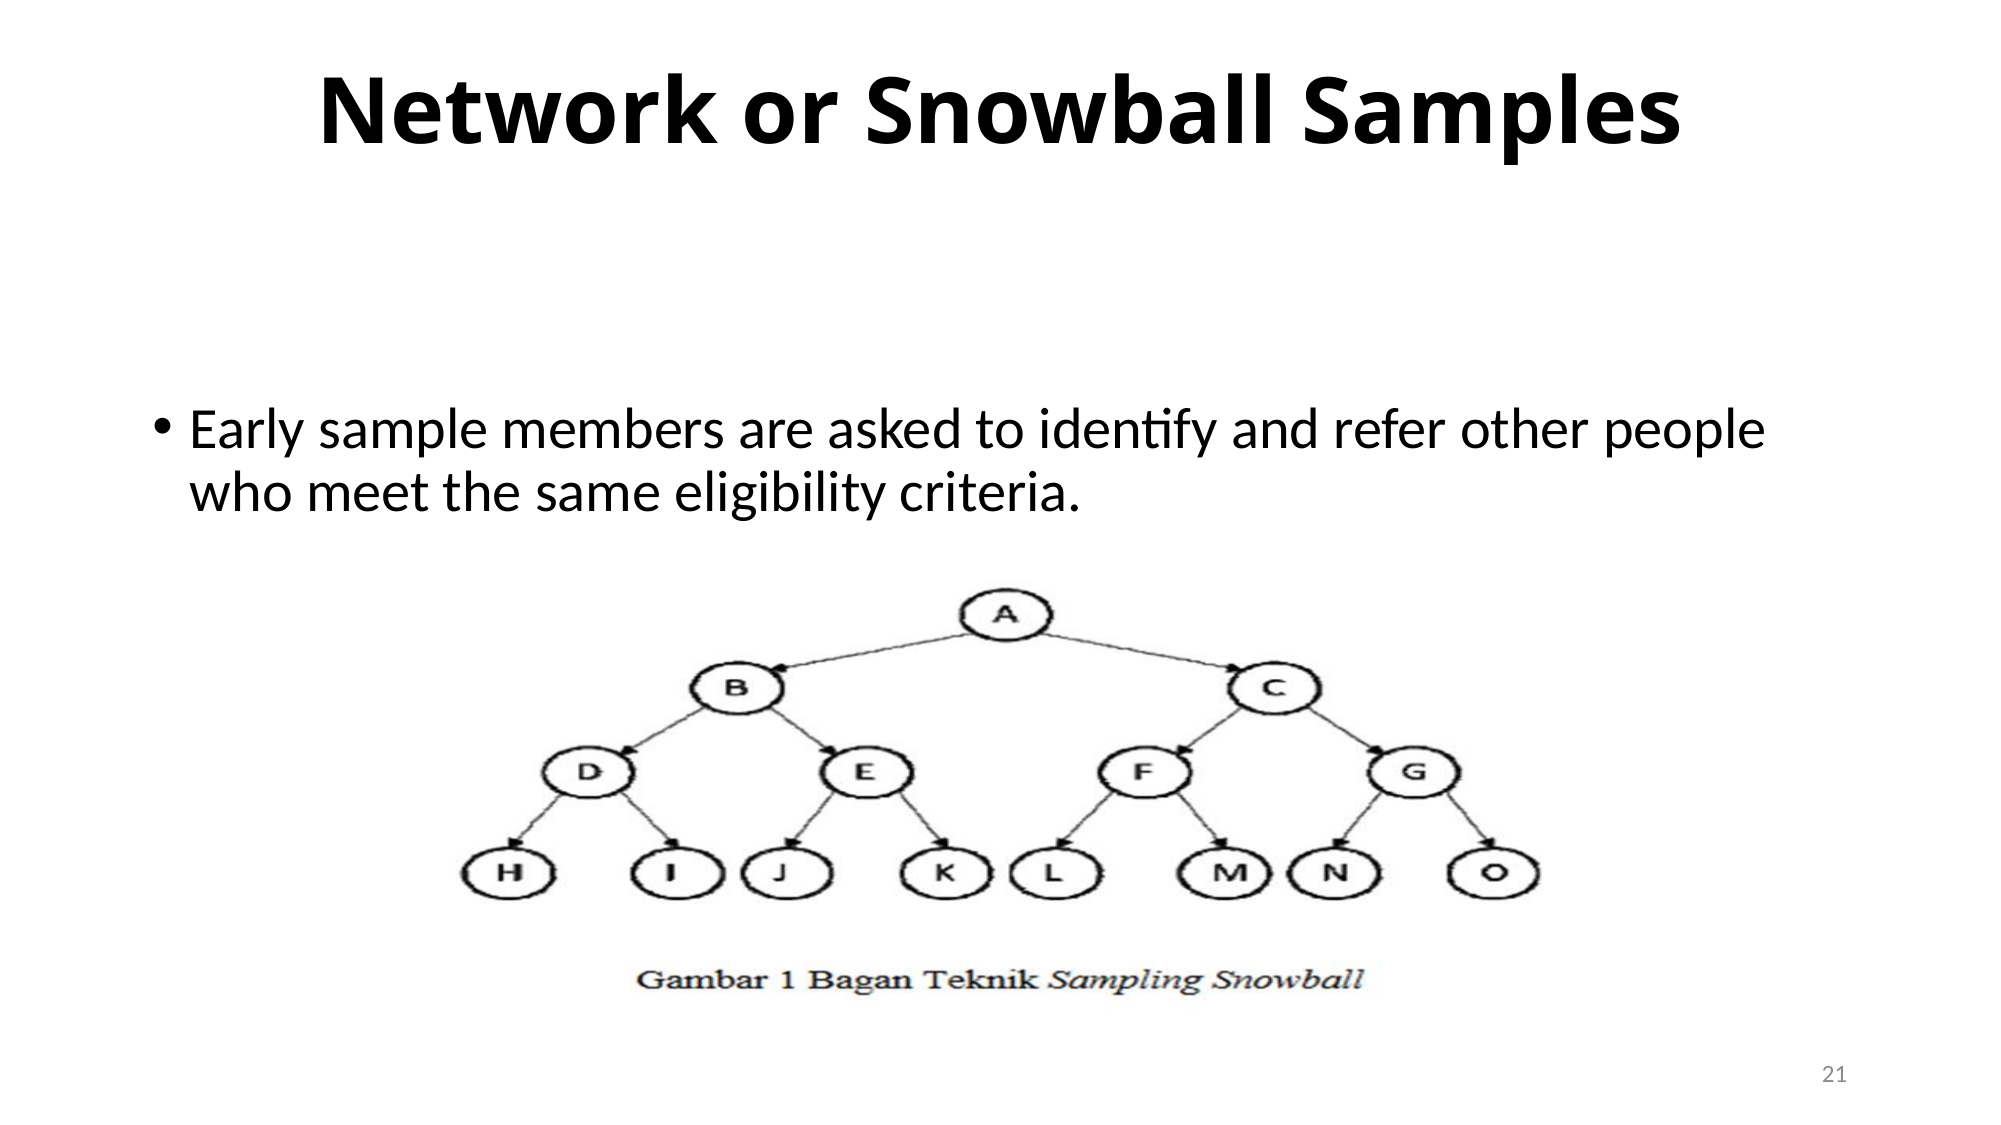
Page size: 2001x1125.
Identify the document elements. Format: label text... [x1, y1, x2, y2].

title Network or Snowball Samples [137, 59, 1863, 278]
list Early sample members are asked to identify and refer other people who meet the same eligibility criteria. [137, 299, 1863, 1014]
picture [430, 557, 1570, 1032]
slide_number 21 [1412, 1042, 1863, 1103]
